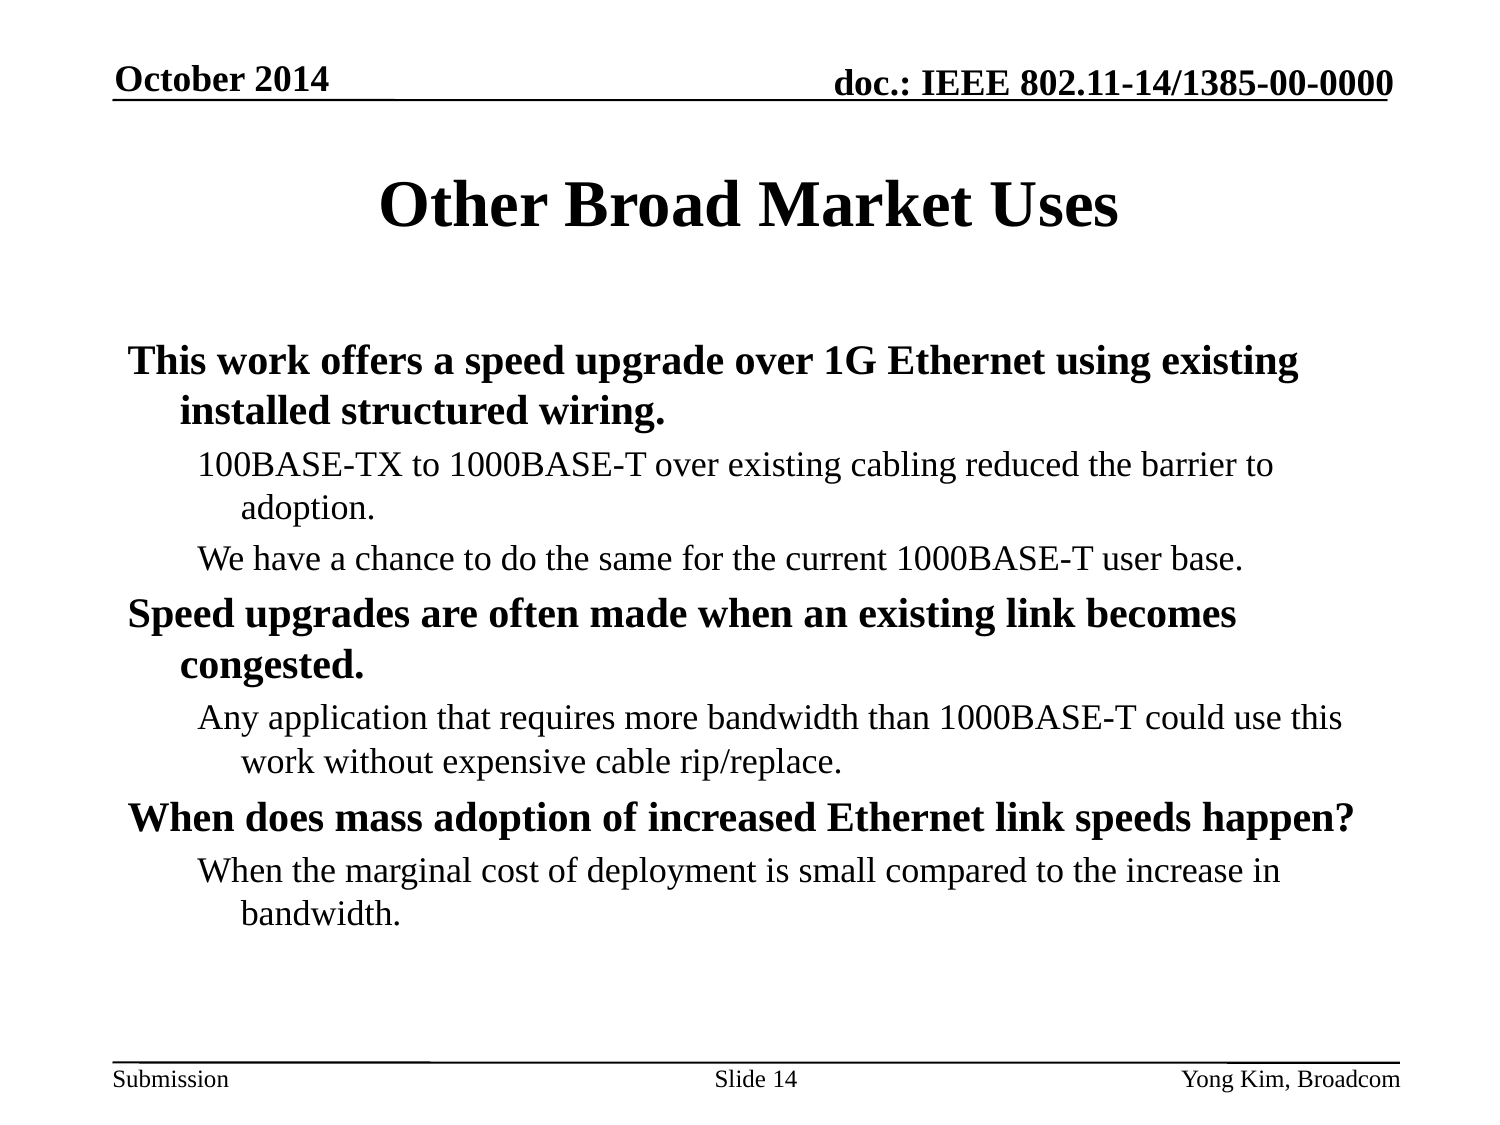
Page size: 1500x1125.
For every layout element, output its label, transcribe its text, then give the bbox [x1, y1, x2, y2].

title Other Broad Market Uses [112, 112, 1388, 288]
slide_number Slide 14 [712, 1061, 800, 1123]
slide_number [114, 54, 423, 100]
footer Yong Kim, Broadcom [878, 1061, 1402, 1093]
list This work offers a speed upgrade over 1G Ethernet using existing installed structured wiring. 100BASE-TX to 1000BASE-T over existing cabling reduced the barrier to adoption. We have a chance to do the same for the current 1000BASE-T user base. Speed upgrades are often made when an existing link becomes congested. Any application that requires more bandwidth than 1000BASE-T could use this work without expensive cable rip/replace. When does mass adoption of increased Ethernet link speeds happen? When the marginal cost of deployment is small compared to the increase in bandwidth. [112, 324, 1388, 1000]
